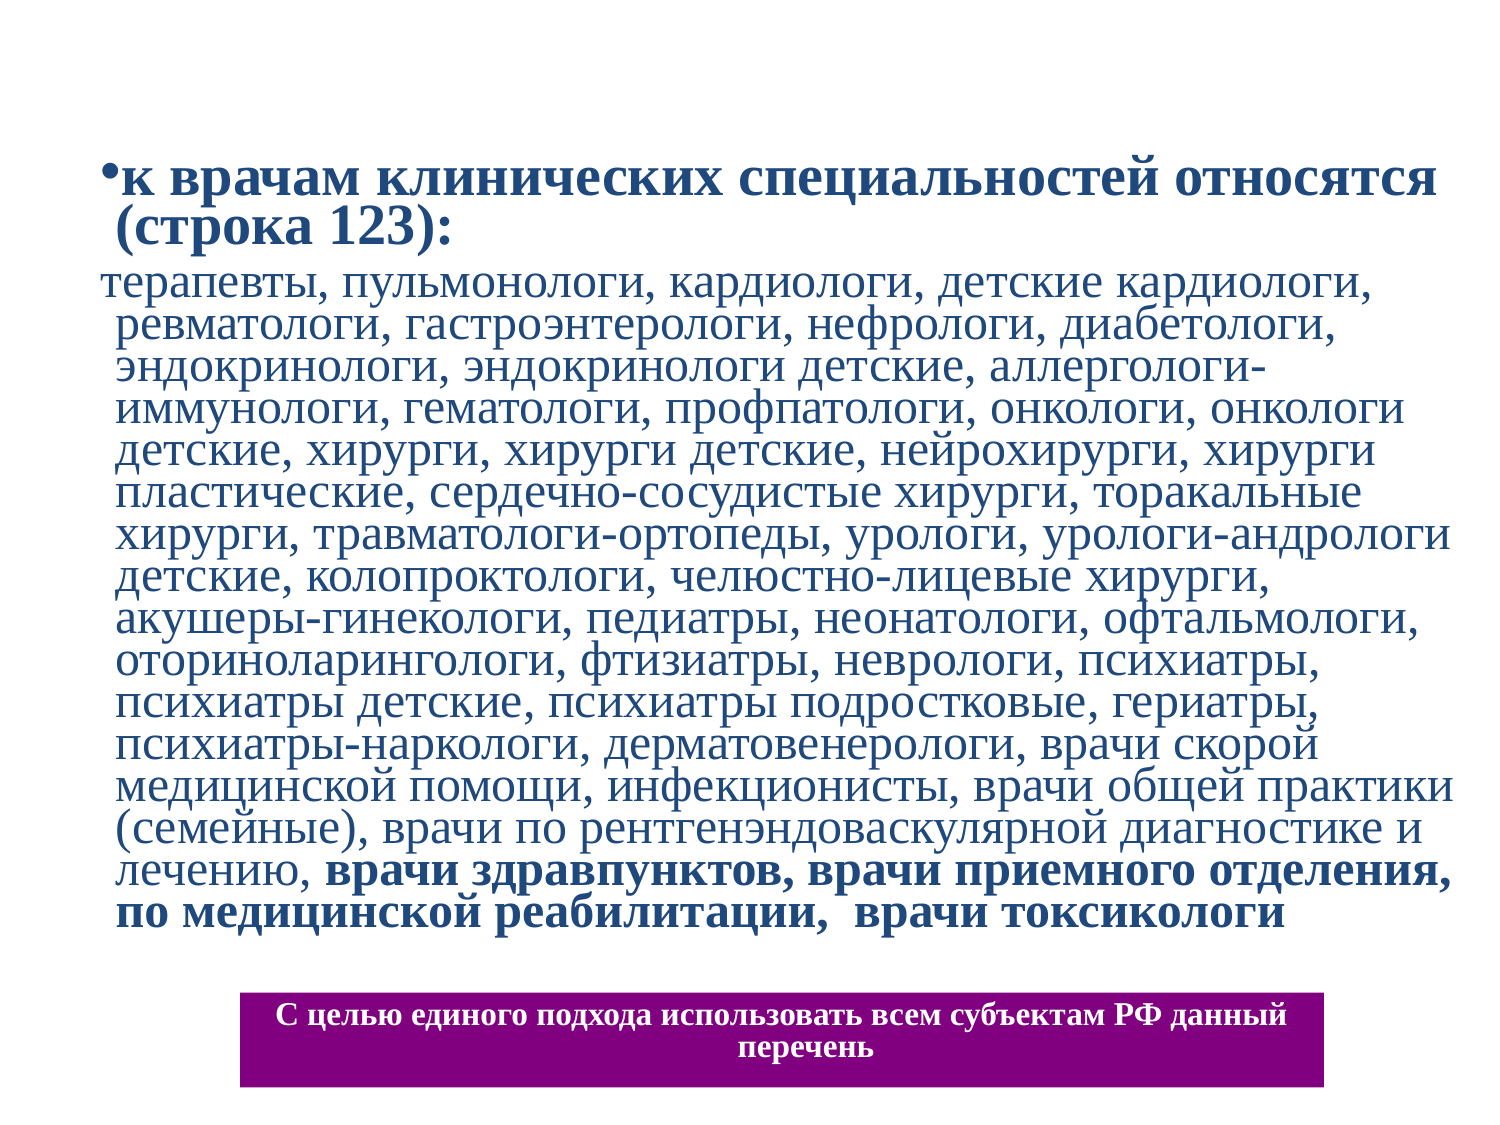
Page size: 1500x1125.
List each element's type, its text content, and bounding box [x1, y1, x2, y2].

list к врачам клинических специальностей относятся (строка 123): терапевты, пульмонологи, кардиологи, детские кардиологи, ревматологи, гастроэнтерологи, нефрологи, диабетологи, эндокринологи, эндокринологи детские, аллергологи- иммунологи, гематологи, профпатологи, онкологи, онкологи детские, хирурги, хирурги детские, нейрохирурги, хирурги пластические, сердечно-сосудистые хирурги, торакальные хирурги, травматологи-ортопеды, урологи, урологи-андрологи детские, колопроктологи, челюстно-лицевые хирурги, акушеры-гинекологи, педиатры, неонатологи, офтальмологи, оториноларингологи, фтизиатры, неврологи, психиатры, психиатры детские, психиатры подростковые, гериатры, психиатры-наркологи, дерматовенерологи, врачи скорой медицинской помощи, инфекционисты, врачи общей практики (семейные), врачи по рентгенэндоваскулярной диагностике и лечению, врачи здравпунктов, врачи приемного отделения, по медицинской реабилитации, врачи токсикологи [100, 148, 1464, 1052]
text_box С целью единого подхода использовать всем субъектам РФ данный перечень [240, 992, 1324, 1088]
